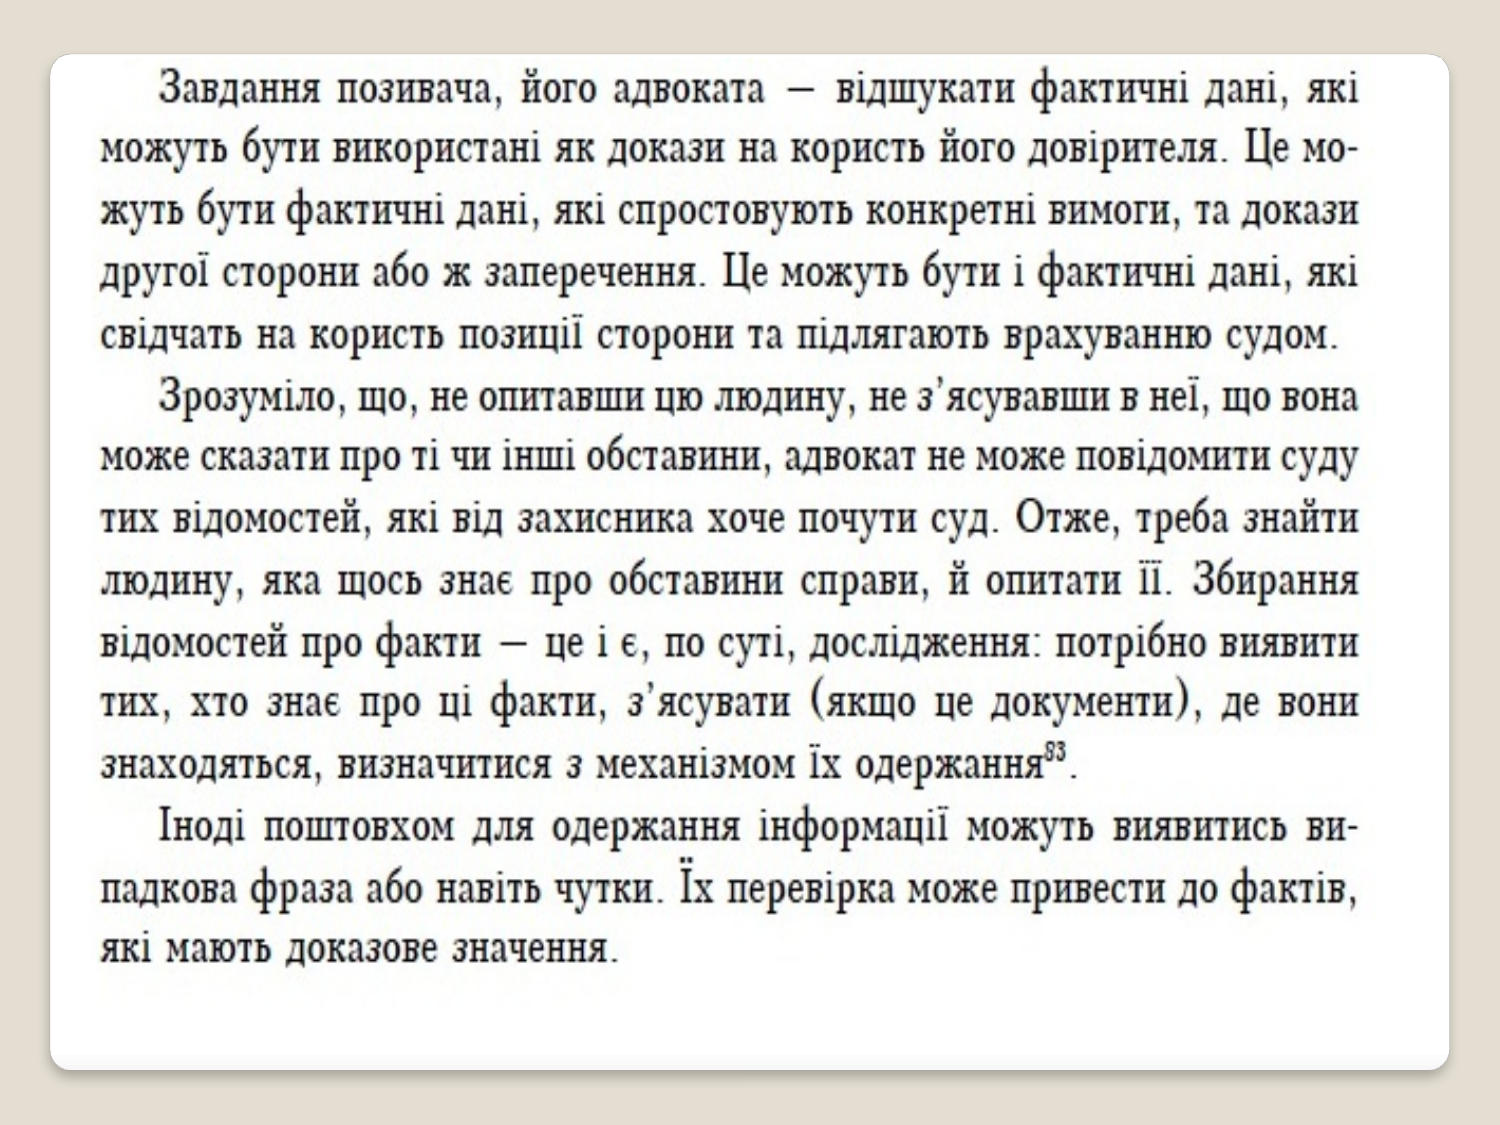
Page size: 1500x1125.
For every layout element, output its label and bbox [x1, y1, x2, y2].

picture [58, 58, 1442, 1008]
